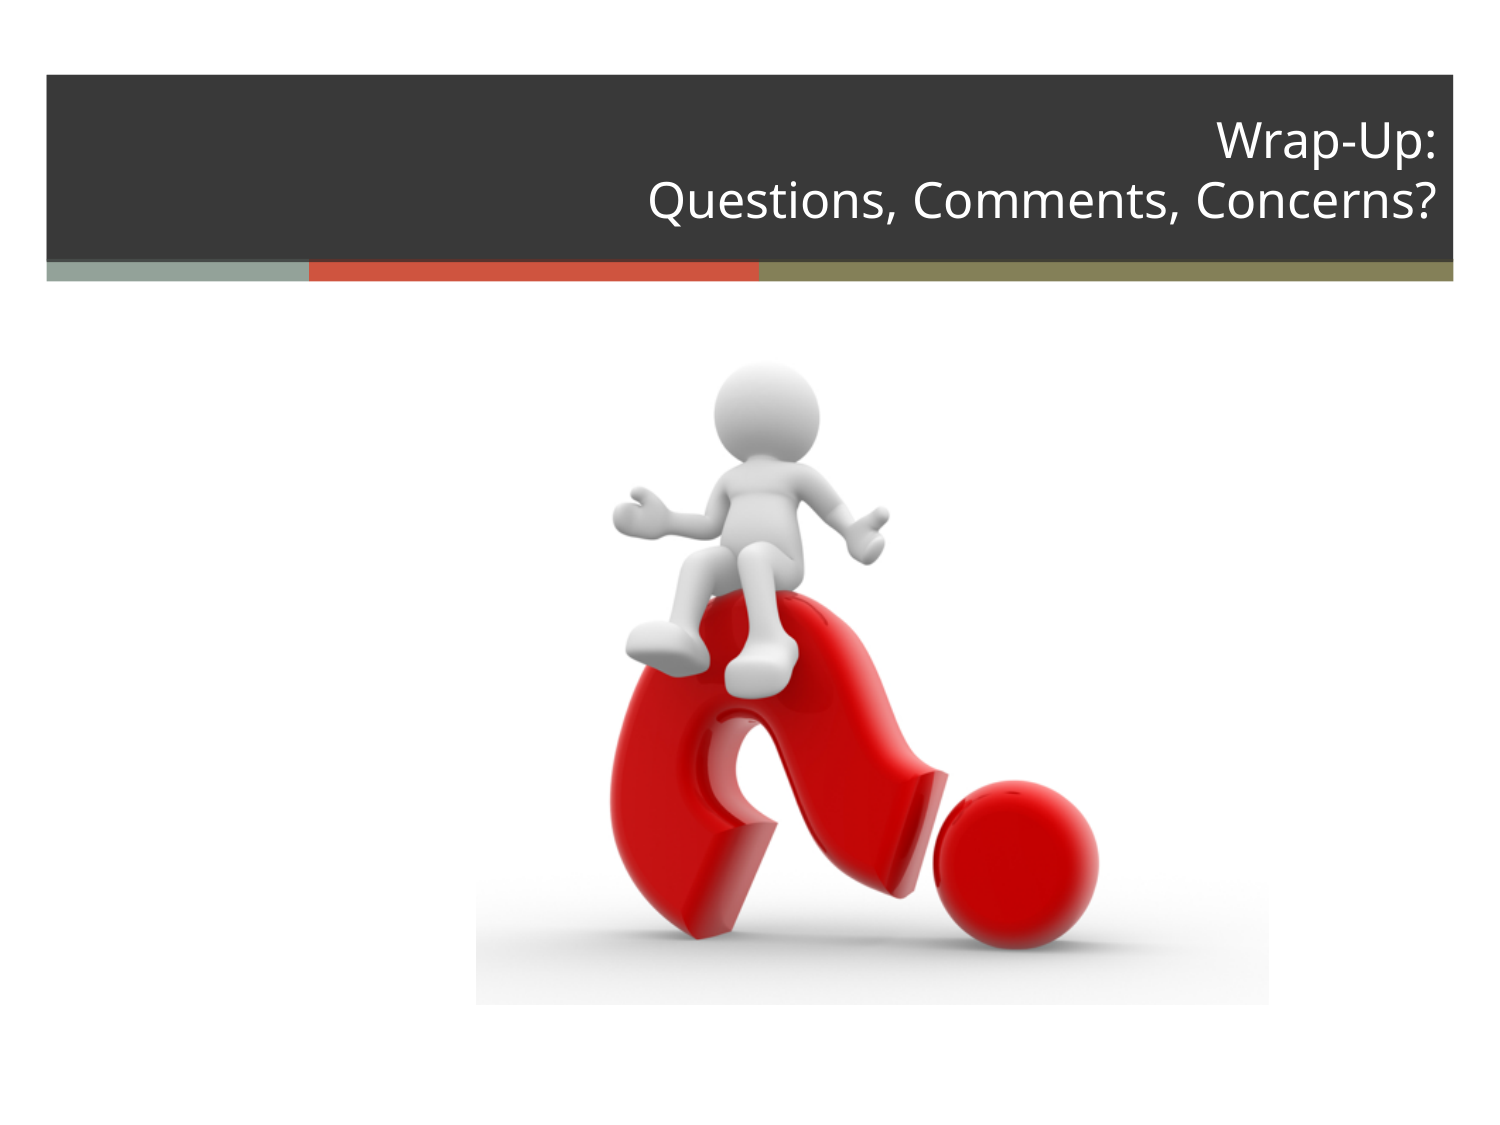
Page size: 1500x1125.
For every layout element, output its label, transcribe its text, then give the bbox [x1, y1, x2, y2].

title Wrap-Up: Questions, Comments, Concerns? [46, 75, 1454, 263]
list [291, 349, 1454, 1006]
